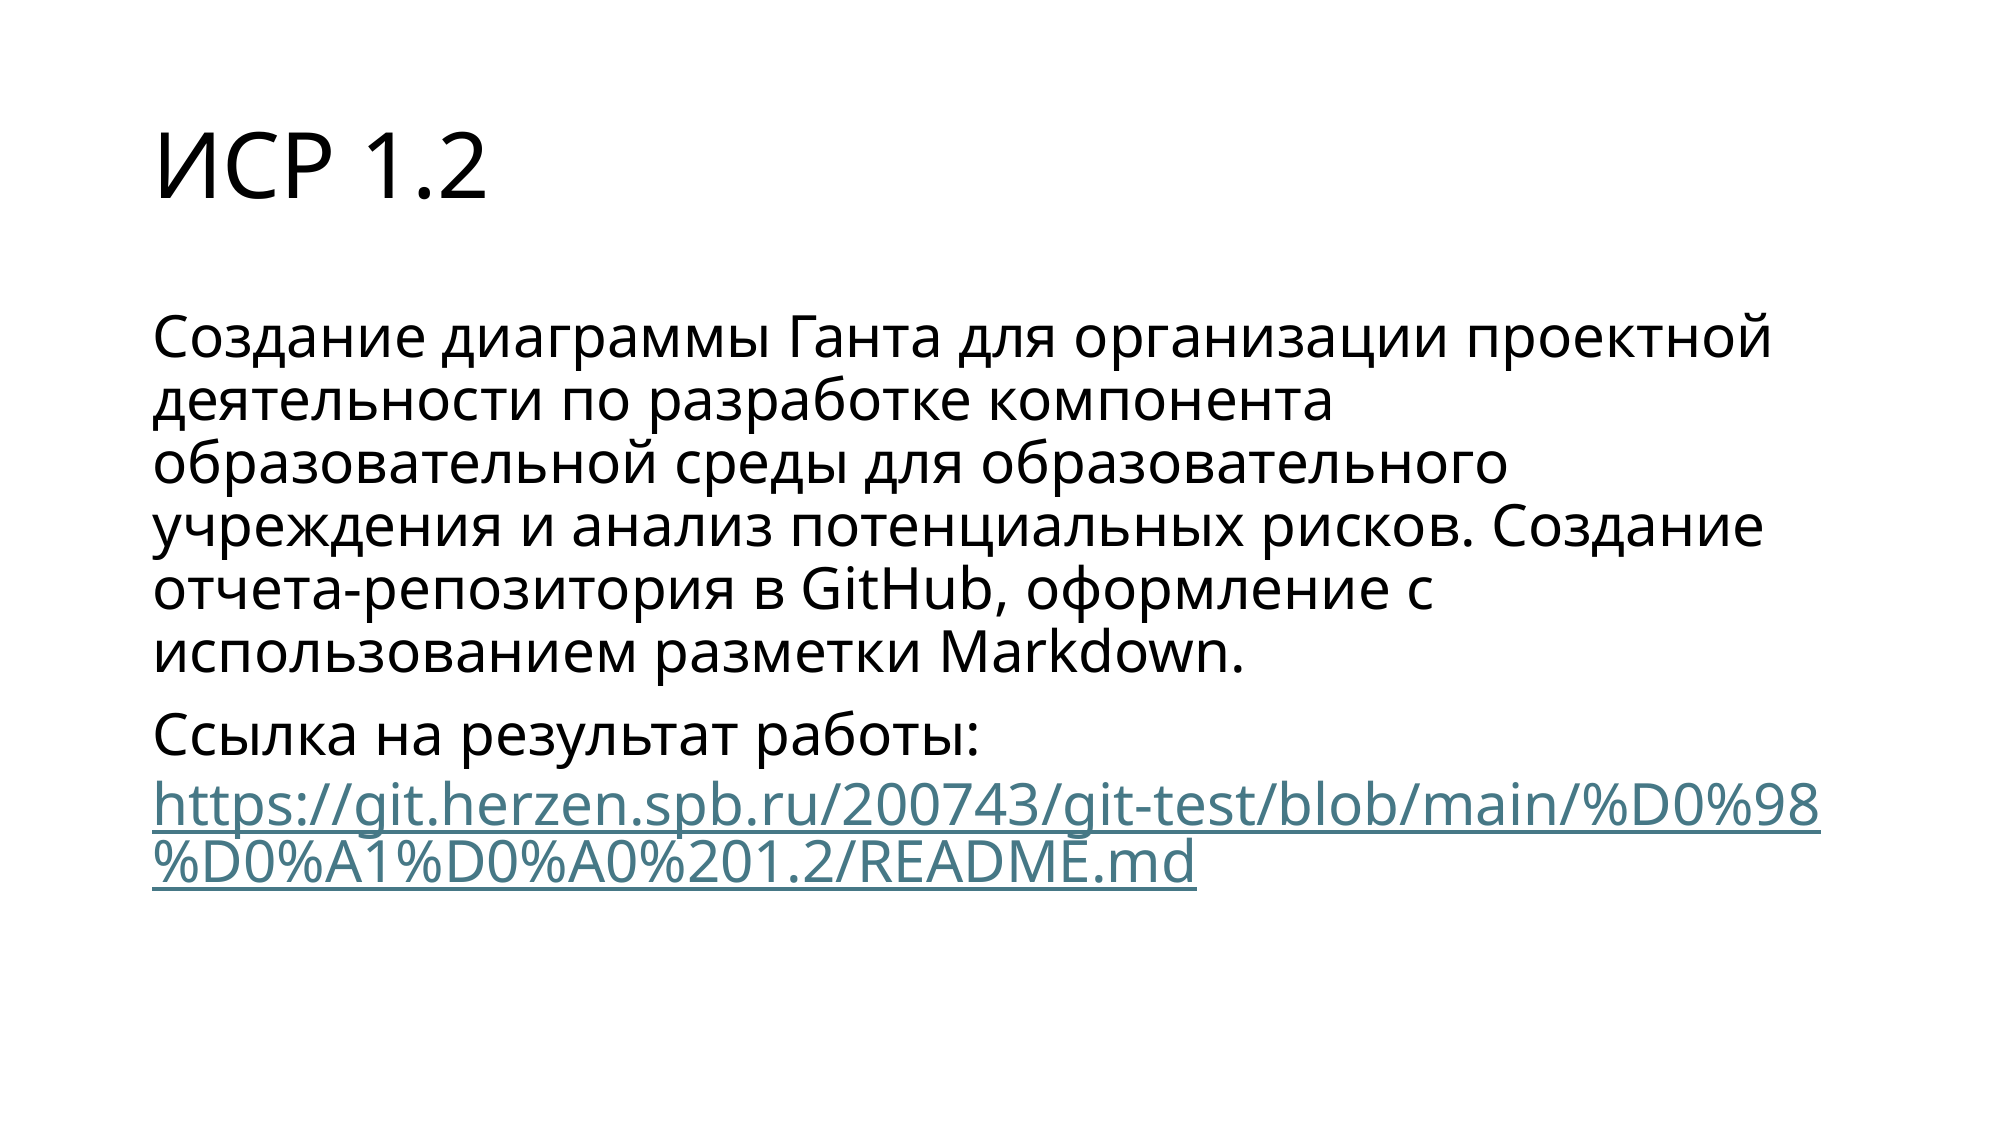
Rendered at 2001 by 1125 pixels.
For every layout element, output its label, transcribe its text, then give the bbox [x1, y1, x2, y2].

list Создание диаграммы Ганта для организации проектной деятельности по разработке компонента образовательной среды для образовательного учреждения и анализ потенциальных рисков. Создание отчета-репозитория в GitHub, оформление с использованием разметки Markdown. Ссылка на результат работы: https://git.herzen.spb.ru/200743/git-test/blob/main/%D0%98%D0%A1%D0%A0%201.2/README.md [137, 299, 1863, 1014]
title ИСР 1.2 [137, 59, 1863, 278]
